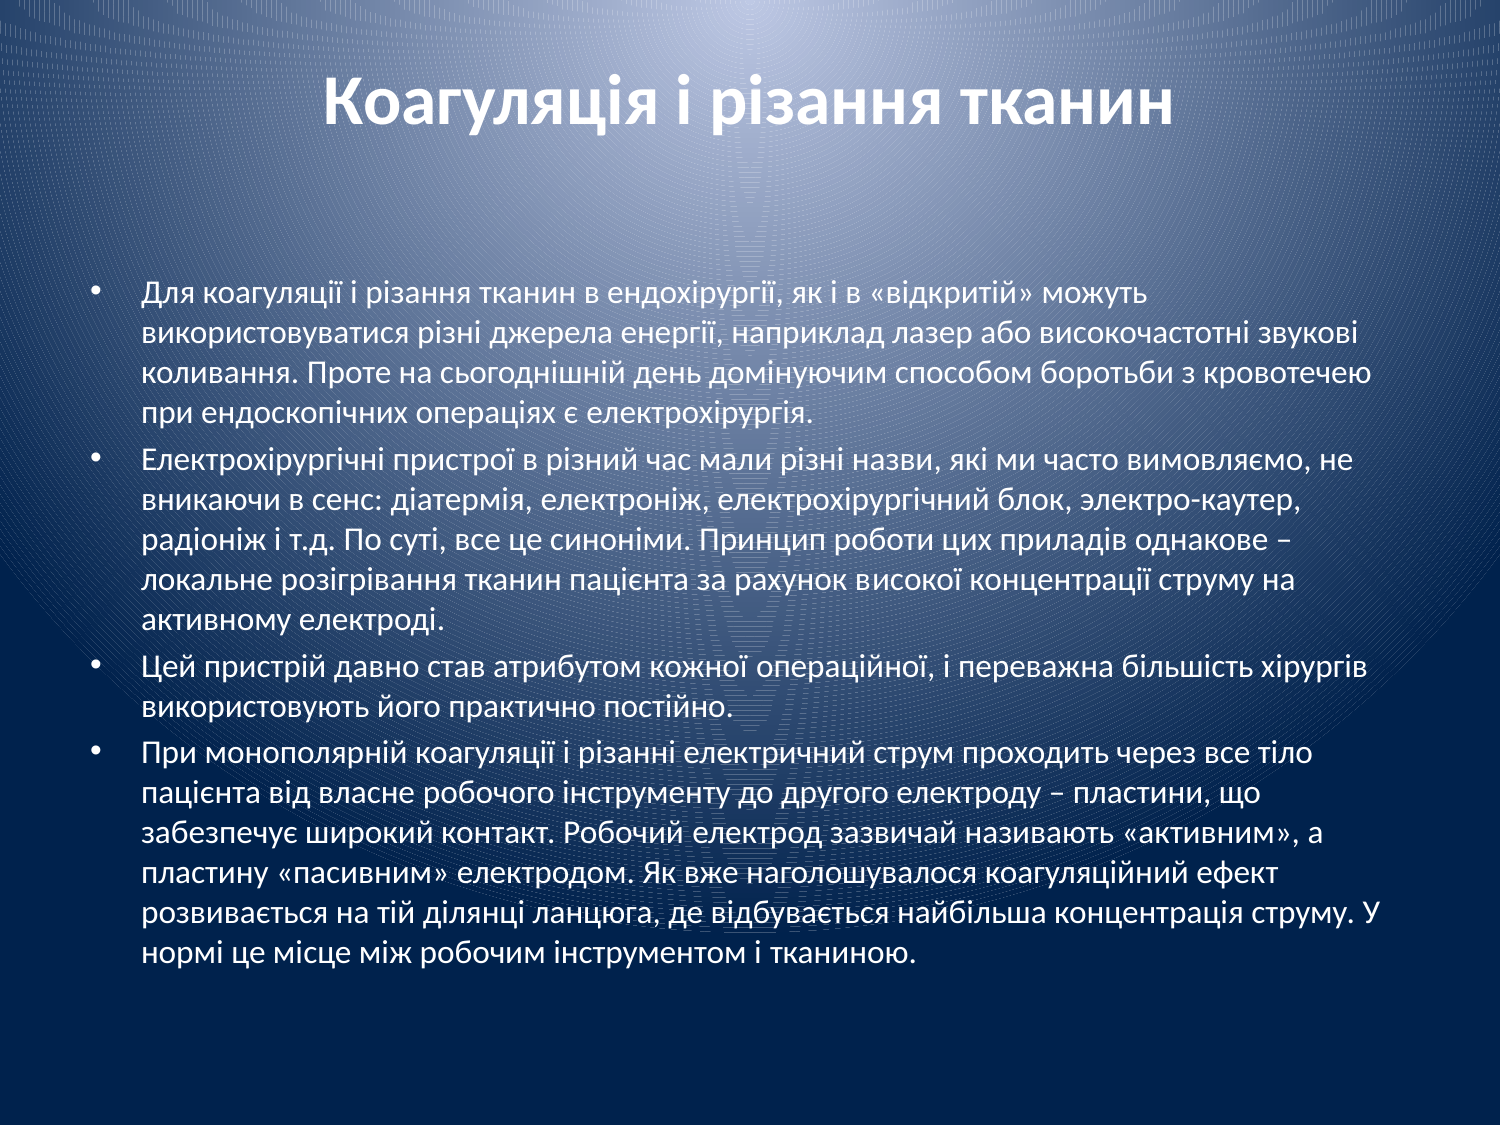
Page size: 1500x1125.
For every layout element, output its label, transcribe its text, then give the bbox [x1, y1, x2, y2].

title Коагуляція і різання тканин [75, 45, 1425, 233]
list Для коагуляції і різання тканин в ендохірургії, як і в «відкритій» можуть використовуватися різні джерела енергії, наприклад лазер або високочастотні звукові коливання. Проте на сьогоднішній день домінуючим способом боротьби з кровотечею при ендоскопічних операціях є електрохірургія. Електрохірургічні пристрої в різний час мали різні назви, які ми часто вимовляємо, не вникаючи в сенс: діатермія, електроніж, електрохірургічний блок, электро-каутер, радіоніж і т.д. По суті, все це синоніми. Принцип роботи цих приладів однакове – локальне розігрівання тканин пацієнта за рахунок високої концентрації струму на активному електроді. Цей пристрій давно став атрибутом кожної операційної, і переважна більшість хірургів використовують його практично постійно. При монополярній коагуляції і різанні електричний струм проходить через все тіло пацієнта від власне робочого інструменту до другого електроду – пластини, що забезпечує широкий контакт. Робочий електрод зазвичай називають «активним», а пластину «пасивним» електродом. Як вже наголошувалося коагуляційний ефект розвивається на тій ділянці ланцюга, де відбувається найбільша концентрація струму. У нормі це місце між робочим інструментом і тканиною. [75, 262, 1425, 1005]
